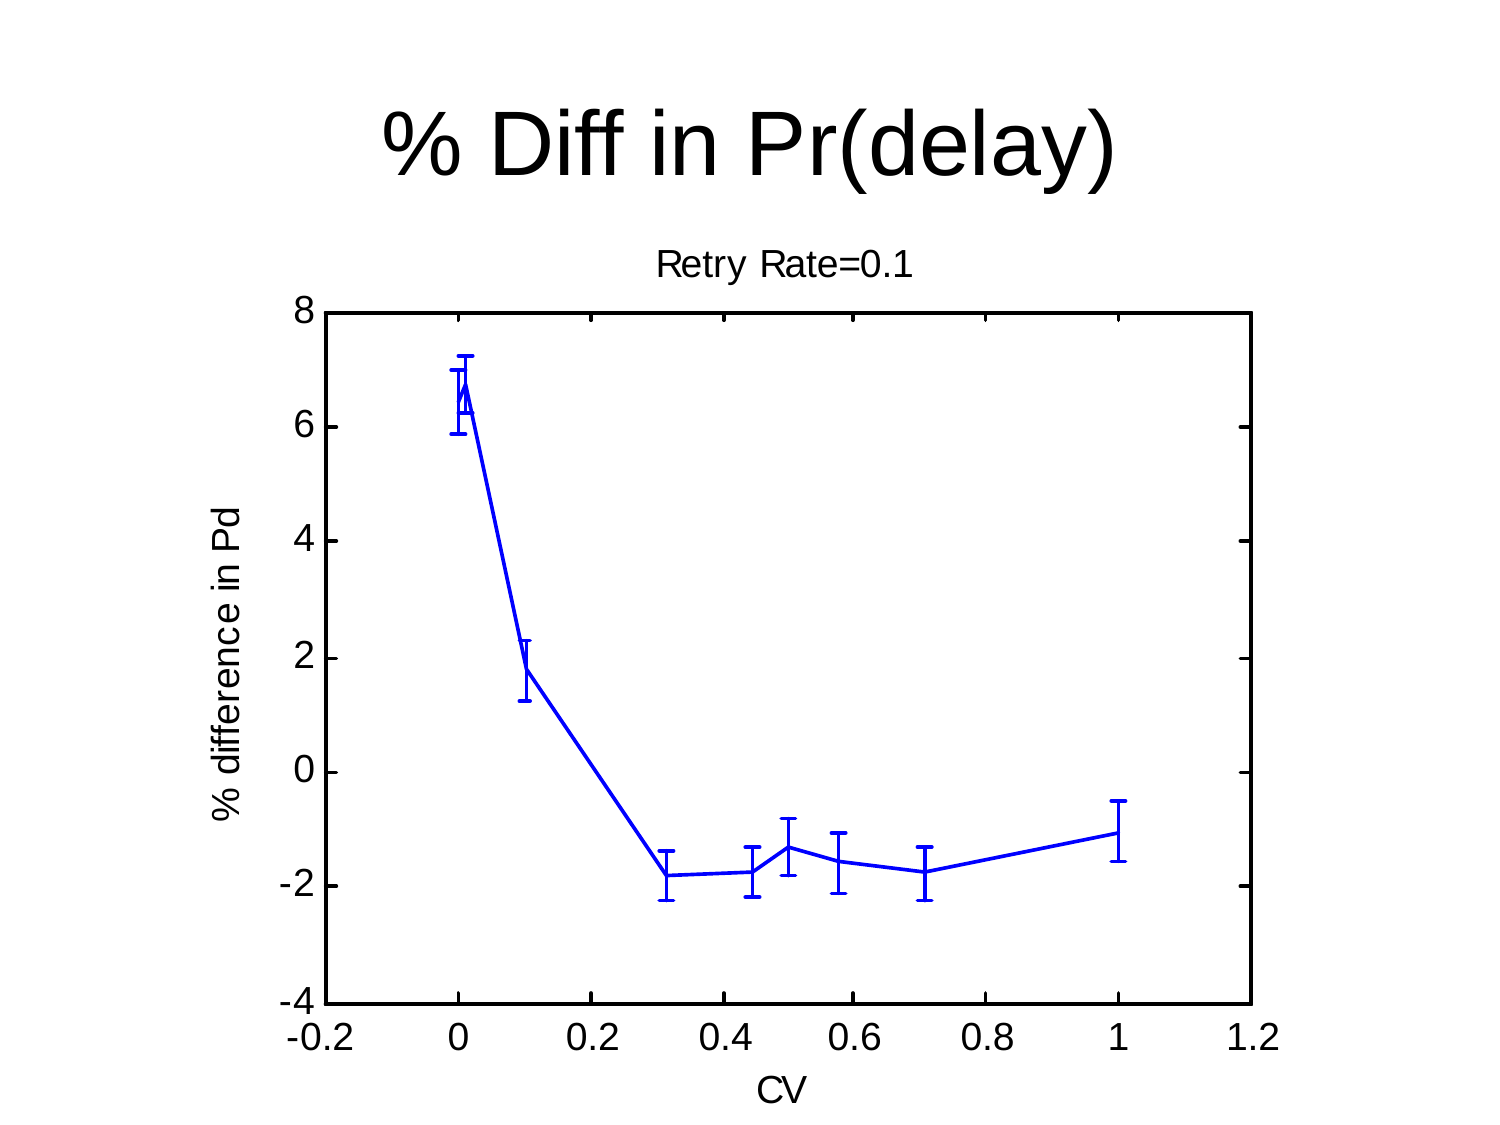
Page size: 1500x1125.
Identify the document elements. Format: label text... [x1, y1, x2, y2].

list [174, 241, 1363, 1125]
title % Diff in Pr(delay) [74, 44, 1426, 233]
